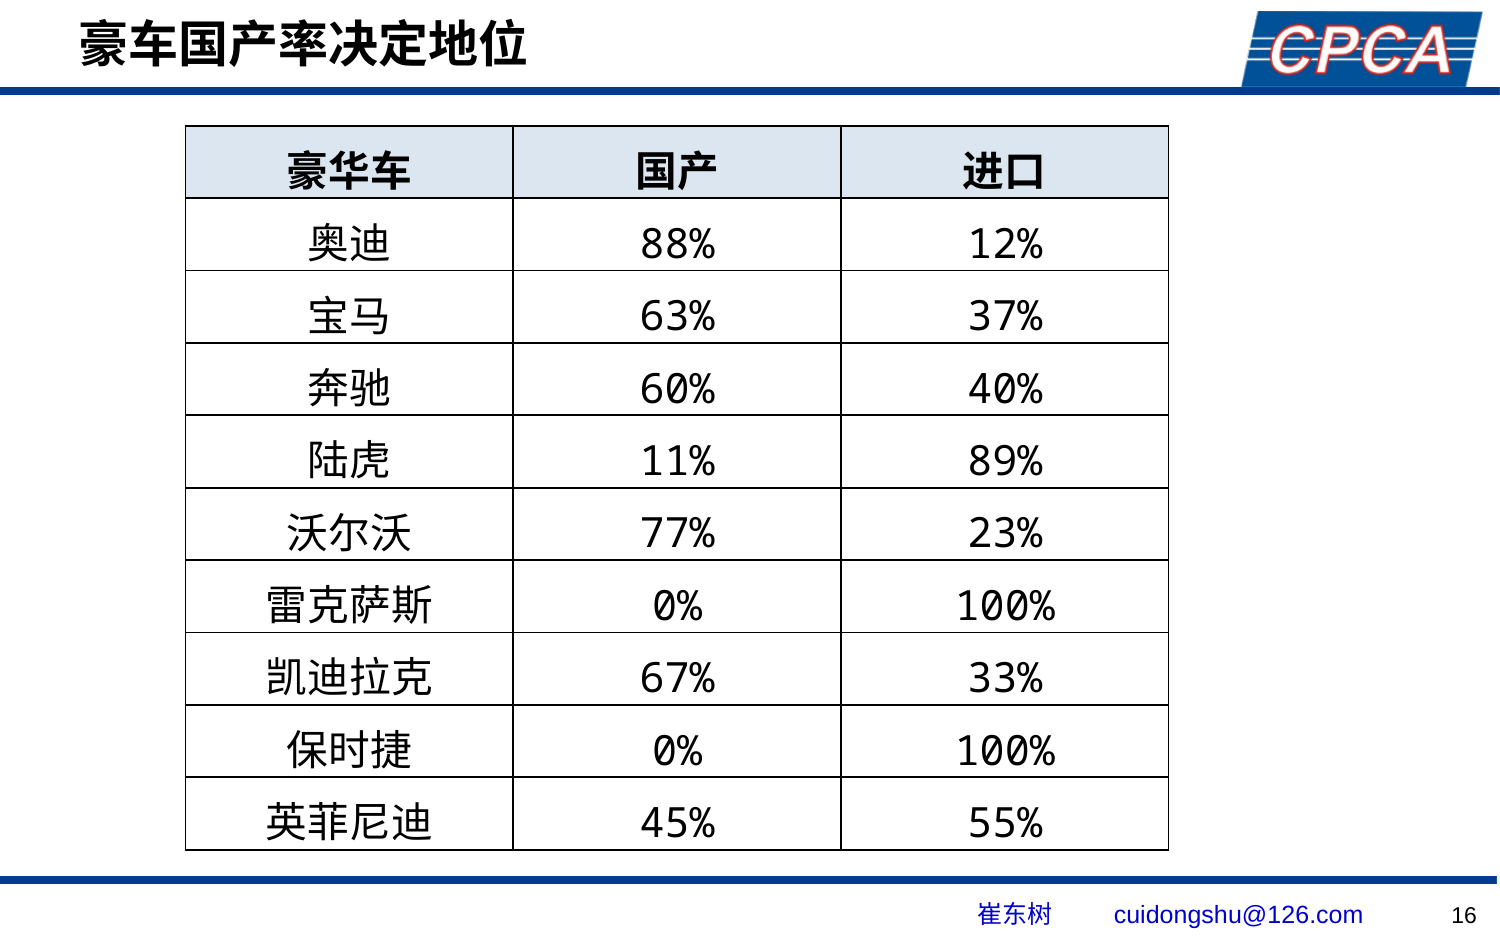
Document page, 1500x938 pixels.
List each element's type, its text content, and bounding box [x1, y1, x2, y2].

table_cell 陆虎 [186, 416, 512, 487]
table_cell 40% [842, 344, 1168, 414]
table_cell 45% [514, 778, 840, 849]
table_cell 12% [842, 199, 1168, 270]
table_cell 雷克萨斯 [186, 561, 512, 632]
picture [0, 11, 1500, 95]
table_cell 89% [842, 416, 1168, 487]
picture [0, 876, 1497, 884]
slide_number 16 [1425, 890, 1492, 938]
table_cell 奥迪 [186, 199, 512, 270]
table_cell 63% [514, 271, 840, 342]
table_cell 60% [514, 344, 840, 414]
table_cell 沃尔沃 [186, 489, 512, 559]
table_cell 0% [514, 706, 840, 776]
table_cell 100% [842, 561, 1168, 632]
table_cell 33% [842, 633, 1168, 704]
table_cell 0% [514, 561, 840, 632]
table_cell 55% [842, 778, 1168, 849]
table_cell 11% [514, 416, 840, 487]
table_cell 保时捷 [186, 706, 512, 776]
table_cell 88% [514, 199, 840, 270]
table_header 国产 [514, 127, 840, 197]
table_cell 奔驰 [186, 344, 512, 414]
table_cell 77% [514, 489, 840, 559]
table_cell 100% [842, 706, 1168, 776]
table_cell 宝马 [186, 271, 512, 342]
table_cell 67% [514, 633, 840, 704]
table_cell 23% [842, 489, 1168, 559]
title 豪车国产率决定地位 [63, 9, 1211, 76]
table_cell 英菲尼迪 [186, 778, 512, 849]
table_header 进口 [842, 127, 1168, 197]
table_cell 37% [842, 271, 1168, 342]
table_cell 凯迪拉克 [186, 633, 512, 704]
table_header 豪华车 [186, 127, 512, 197]
